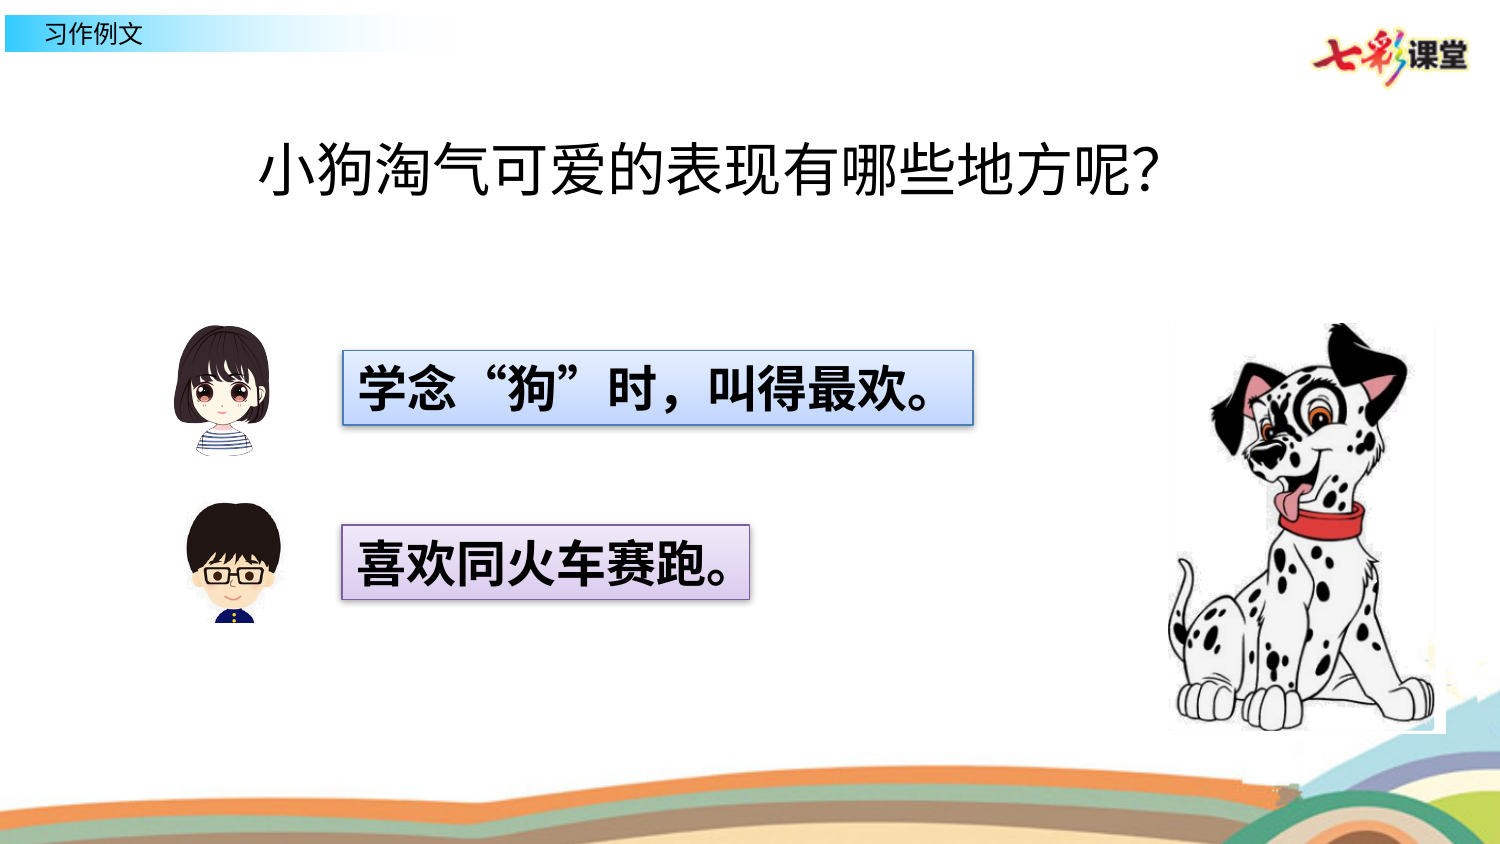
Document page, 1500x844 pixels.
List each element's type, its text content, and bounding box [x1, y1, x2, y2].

text_box 学念“狗”时，叫得最欢。 [342, 350, 974, 426]
picture [0, 323, 1500, 844]
picture [162, 320, 281, 456]
text_box 小狗淘气可爱的表现有哪些地方呢？ [241, 124, 1207, 213]
text_box 喜欢同火车赛跑。 [341, 524, 750, 600]
picture [1308, 14, 1477, 95]
